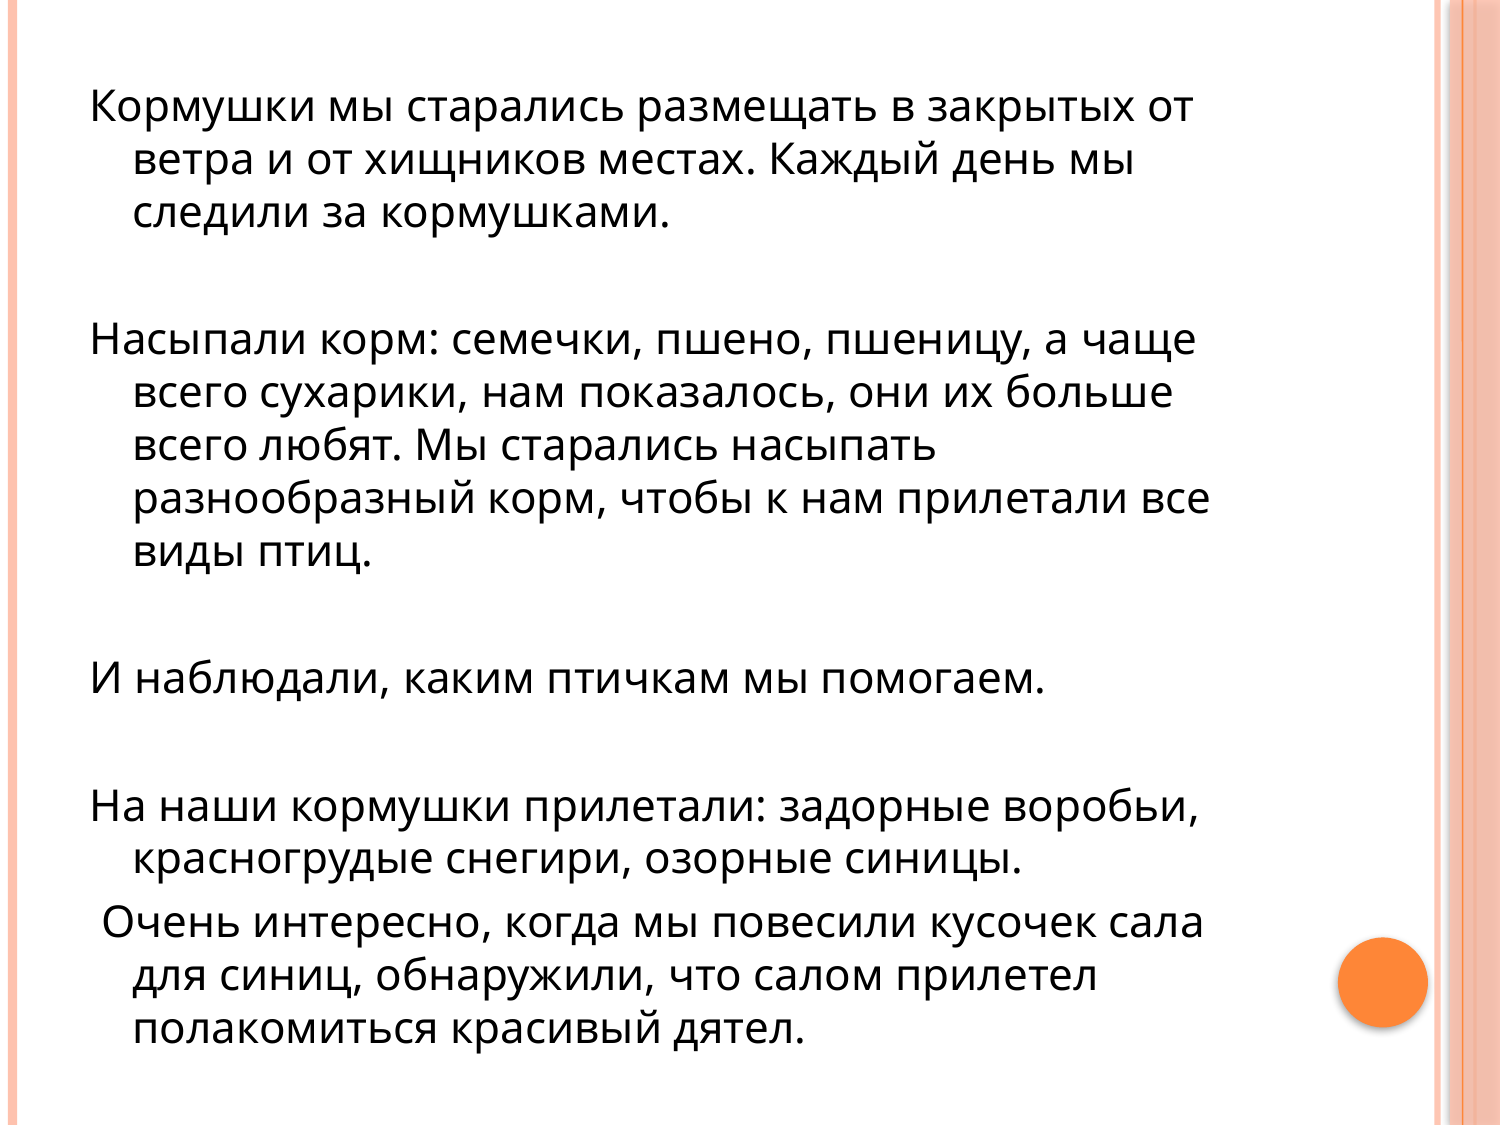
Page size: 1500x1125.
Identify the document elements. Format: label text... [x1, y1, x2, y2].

list Кормушки мы старались размещать в закрытых от ветра и от хищников местах. Каждый день мы следили за кормушками. Насыпали корм: семечки, пшено, пшеницу, а чаще всего сухарики, нам показалось, они их больше всего любят. Мы старались насыпать разнообразный корм, чтобы к нам прилетали все виды птиц. И наблюдали, каким птичкам мы помогаем. На наши кормушки прилетали: задорные воробьи, красногрудые снегири, озорные синицы. Очень интересно, когда мы повесили кусочек сала для синиц, обнаружили, что салом прилетел полакомиться красивый дятел. [75, 70, 1300, 1062]
